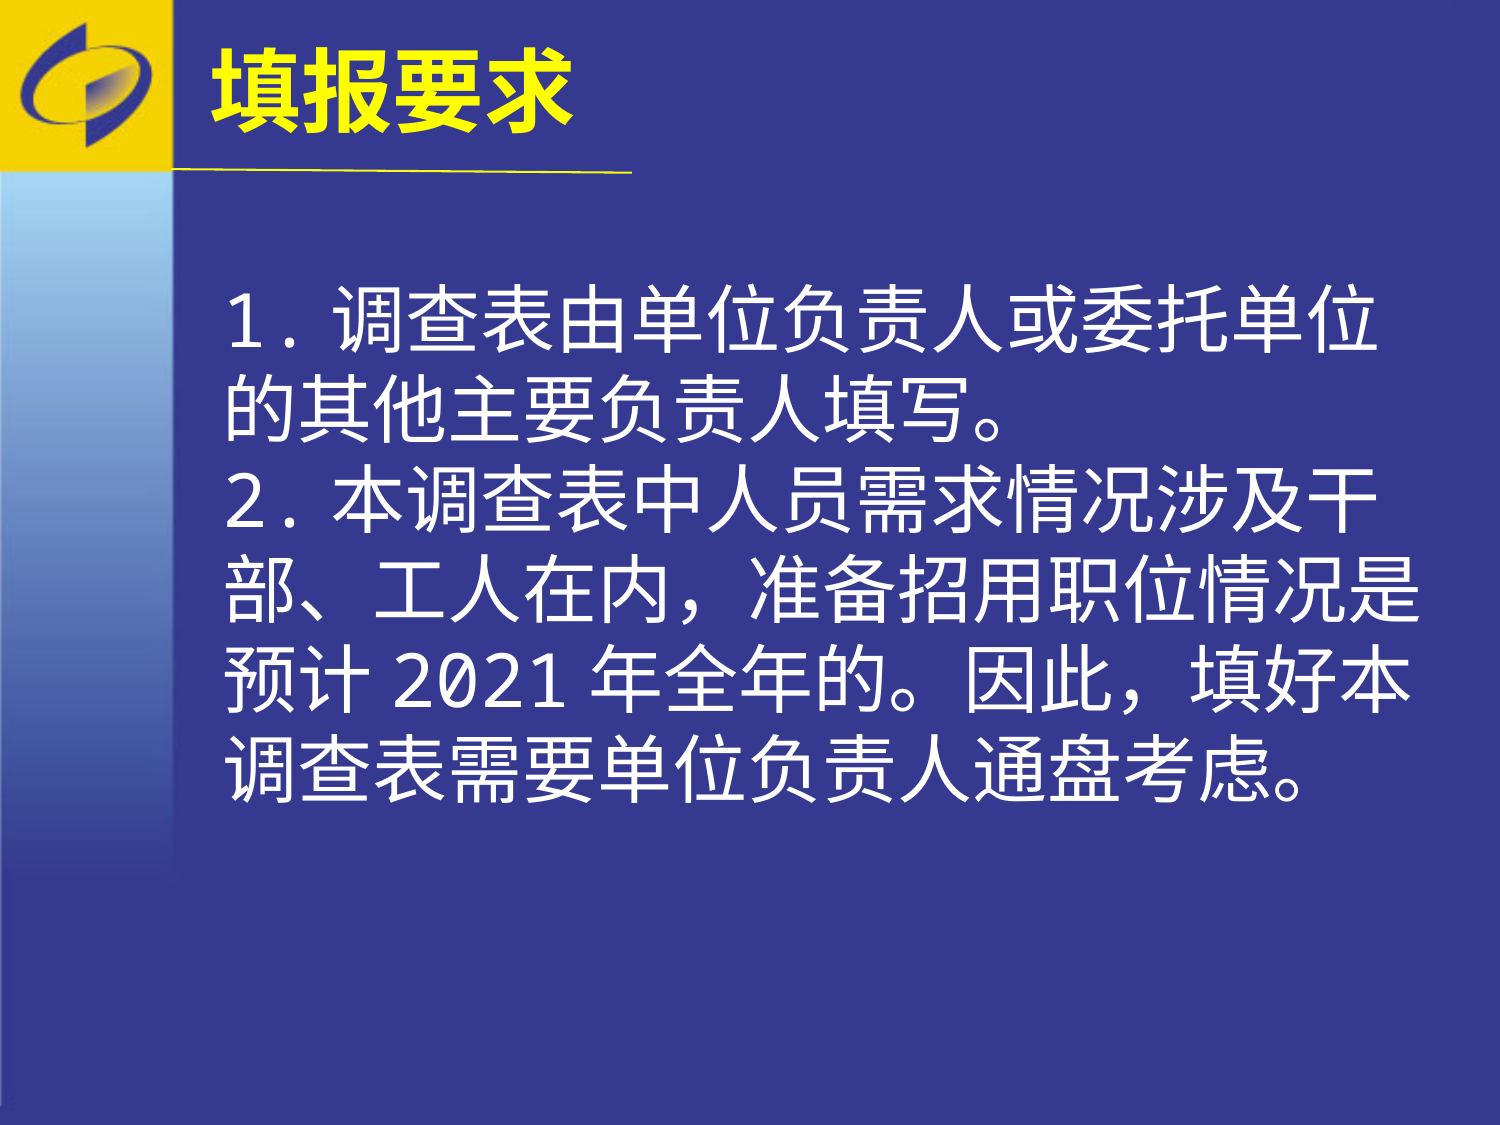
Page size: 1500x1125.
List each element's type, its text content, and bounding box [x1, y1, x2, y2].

title 1.调查表由单位负责人或委托单位的其他主要负责人填写。 2.本调查表中人员需求情况涉及干部、工人在内，准备招用职位情况是预计2021年全年的。因此，填好本调查表需要单位负责人通盘考虑。 [205, 266, 1442, 819]
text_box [171, 169, 632, 173]
text_box 填报要求 [194, 25, 992, 151]
picture [0, 0, 1500, 1125]
